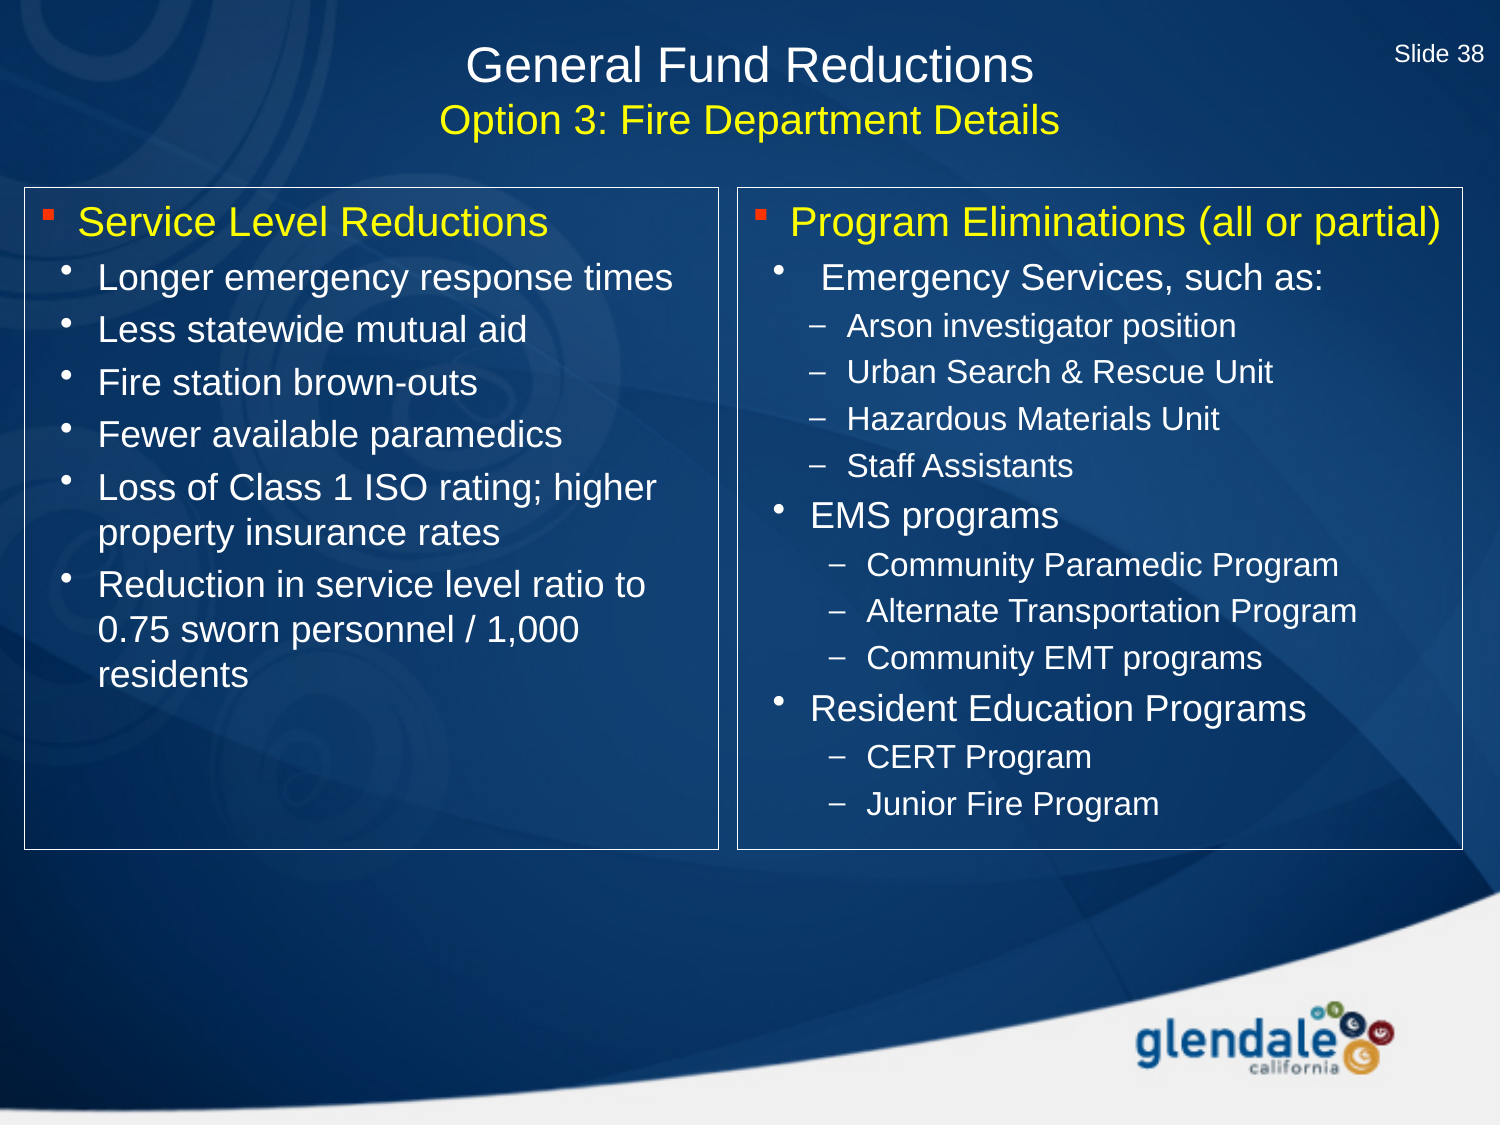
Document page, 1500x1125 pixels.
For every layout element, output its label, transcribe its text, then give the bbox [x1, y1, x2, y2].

slide_number Slide 38 [1149, 0, 1500, 75]
title General Fund Reductions Option 3: Fire Department Details [50, 24, 1450, 150]
text_box Program Eliminations (all or partial) Emergency Services, such as: Arson investigator position Urban Search & Rescue Unit Hazardous Materials Unit Staff Assistants EMS programs Community Paramedic Program Alternate Transportation Program Community EMT programs Resident Education Programs CERT Program Junior Fire Program [737, 187, 1463, 850]
list Service Level Reductions Longer emergency response times Less statewide mutual aid Fire station brown-outs Fewer available paramedics Loss of Class 1 ISO rating; higher property insurance rates Reduction in service level ratio to 0.75 sworn personnel / 1,000 residents [24, 187, 719, 850]
picture [0, 0, 1500, 1125]
